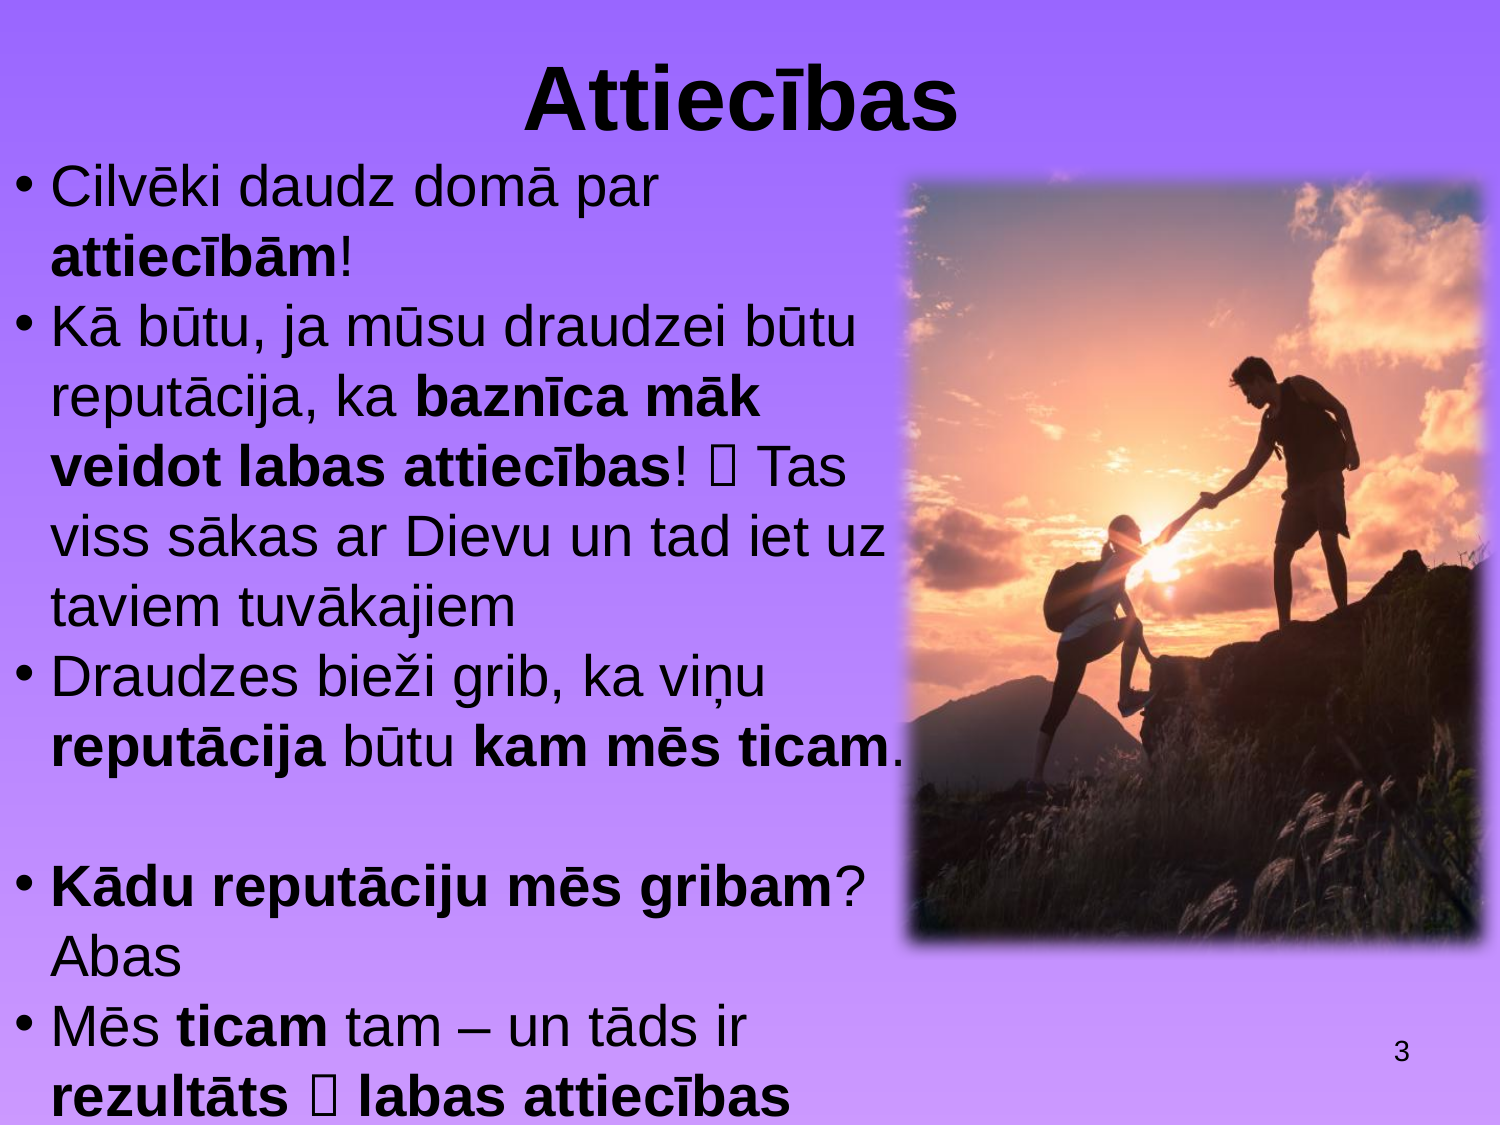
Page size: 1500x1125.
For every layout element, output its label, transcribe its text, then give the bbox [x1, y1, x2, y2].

text_box Cilvēki daudz domā par attiecībām! Kā būtu, ja mūsu draudzei būtu reputācija, ka baznīca māk veidot labas attiecības!  Tas viss sākas ar Dievu un tad iet uz taviem tuvākajiem Draudzes bieži grib, ka viņu reputācija būtu kam mēs ticam. Kādu reputāciju mēs gribam? Abas Mēs ticam tam – un tāds ir rezultāts  labas attiecības [0, 140, 926, 1125]
picture [890, 163, 1498, 962]
title Attiecības [46, 0, 1437, 162]
slide_number 3 [1074, 1024, 1426, 1103]
